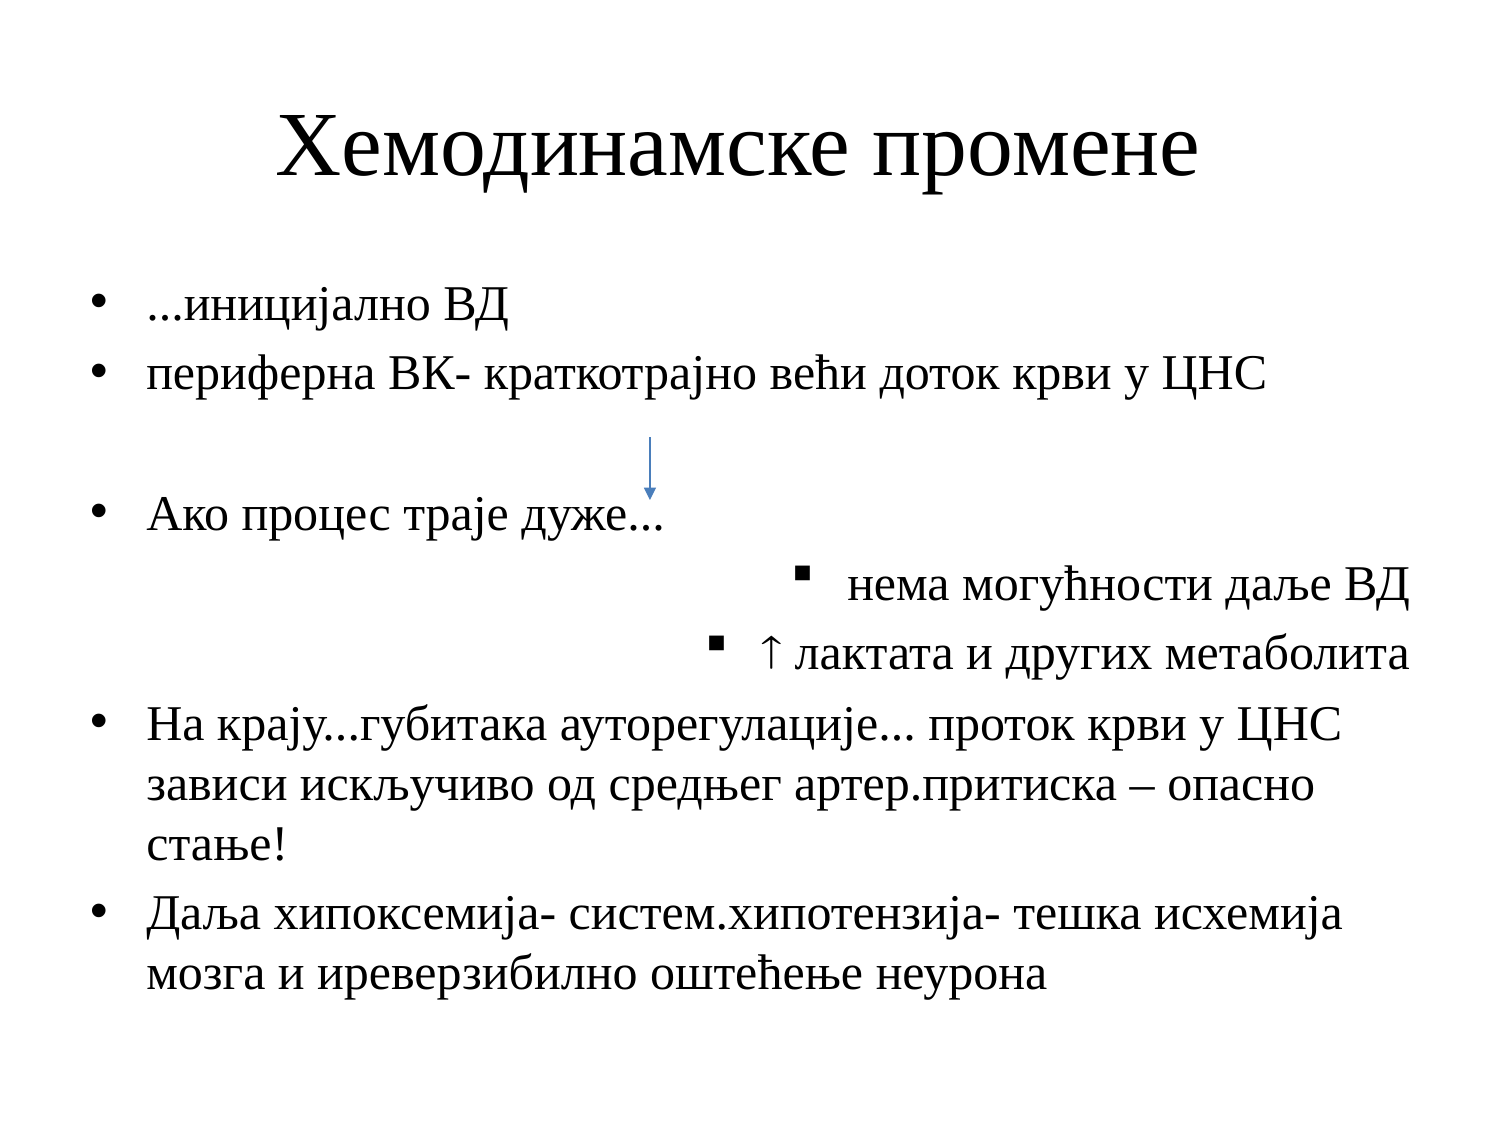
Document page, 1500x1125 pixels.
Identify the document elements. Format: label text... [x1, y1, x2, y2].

title Хемодинамске промене [75, 45, 1425, 233]
list ...иницијално ВД периферна ВК- краткотрајно већи доток крви у ЦНС Ако процес траје дуже... нема могућности даље ВД  лактата и других метаболита На крају...губитака ауторегулације... проток крви у ЦНС зависи искључиво од средњег артер.притиска – опасно стање! Даља хипоксемија- систем.хипотензија- тешка исхемија мозга и иреверзибилно оштећење неурона [75, 262, 1425, 1005]
